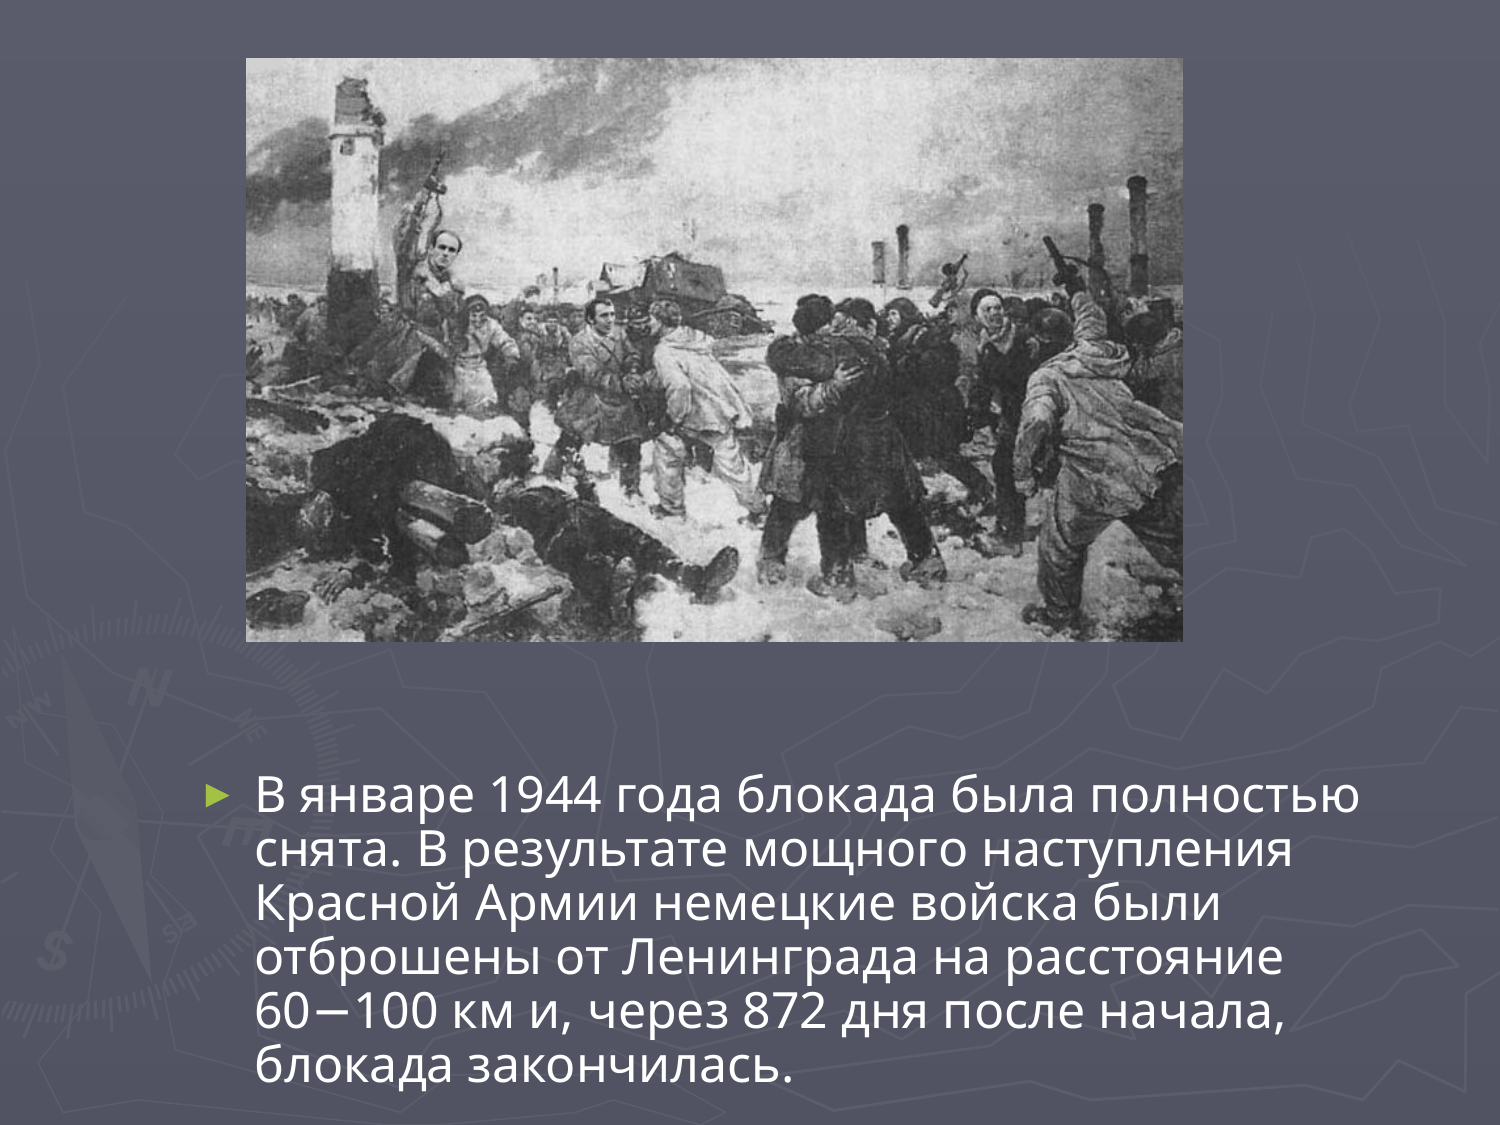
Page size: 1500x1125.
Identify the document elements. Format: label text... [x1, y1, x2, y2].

list В январе 1944 года блокада была полностью снята. В результате мощного наступления Красной Армии немецкие войска были отброшены от Ленинграда на расстояние 60−100 км и, через 872 дня после начала, блокада закончилась. [182, 761, 1451, 1059]
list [245, 58, 1183, 642]
